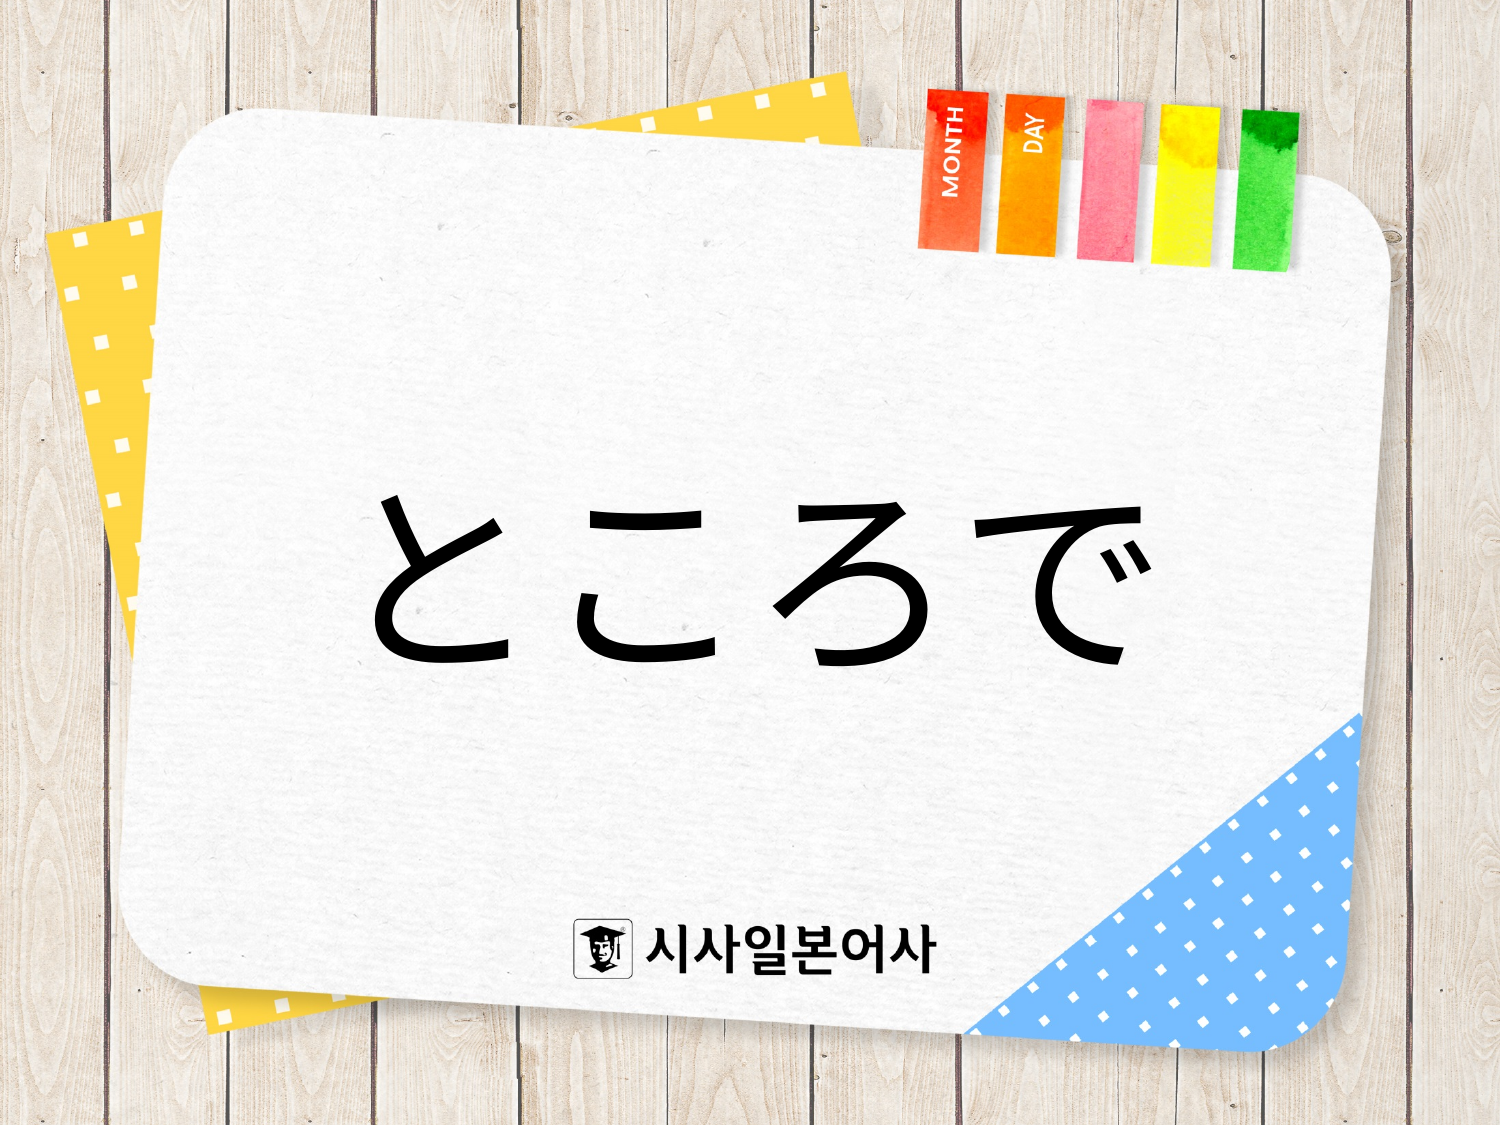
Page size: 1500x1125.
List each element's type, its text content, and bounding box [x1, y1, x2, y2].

title ところで [75, 338, 1425, 811]
picture [0, 0, 1500, 1125]
